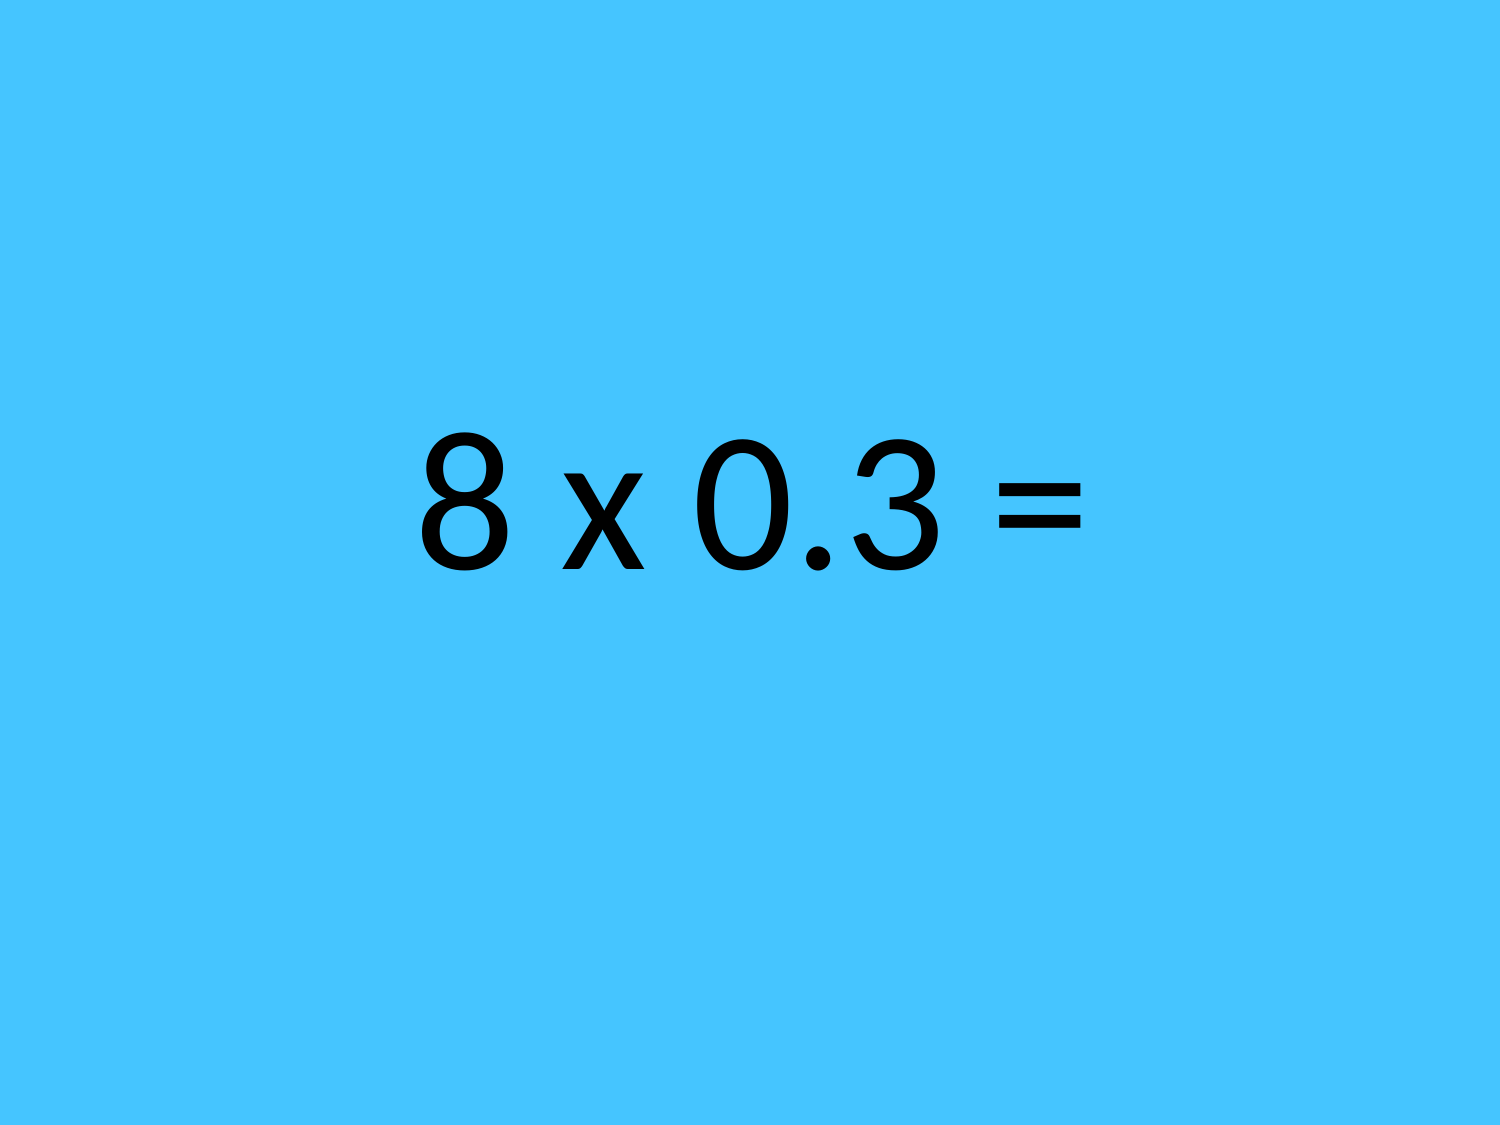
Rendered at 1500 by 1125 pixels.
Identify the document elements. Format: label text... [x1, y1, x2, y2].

text_box 8 x 0.3 = [399, 362, 1238, 618]
